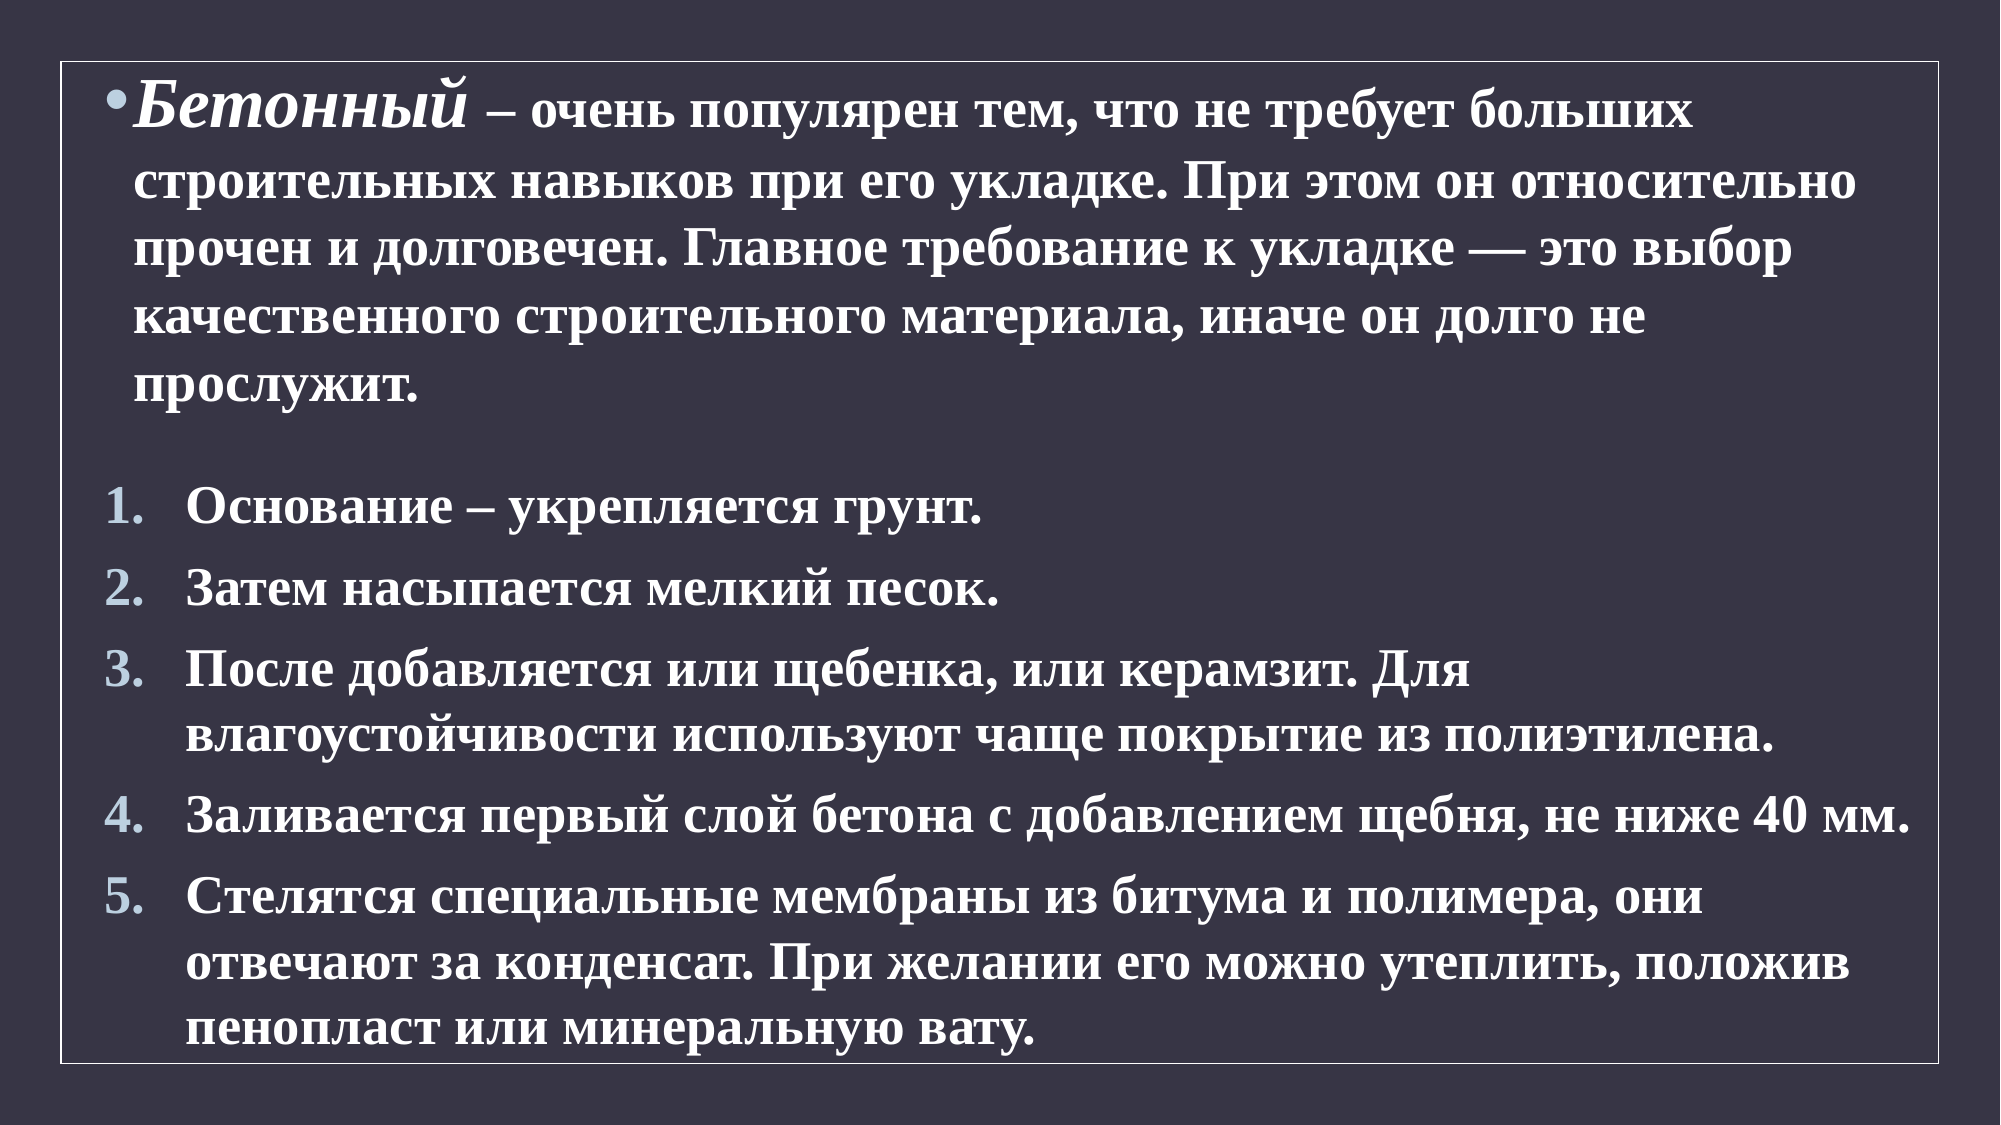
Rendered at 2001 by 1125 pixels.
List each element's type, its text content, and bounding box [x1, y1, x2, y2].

list Бетонный – очень популярен тем, что не требует больших строительных навыков при его укладке. При этом он относительно прочен и долговечен. Главное требование к укладке — это выбор качественного строительного материала, иначе он долго не прослужит. Основание – укрепляется грунт. Затем насыпается мелкий песок. После добавляется или щебенка, или керамзит. Для влагоустойчивости используют чаще покрытие из полиэтилена. Заливается первый слой бетона с добавлением щебня, не ниже 40 мм. Стелятся специальные мембраны из битума и полимера, они отвечают за конденсат. При желании его можно утеплить, положив пенопласт или минеральную вату. [89, 48, 1943, 1099]
